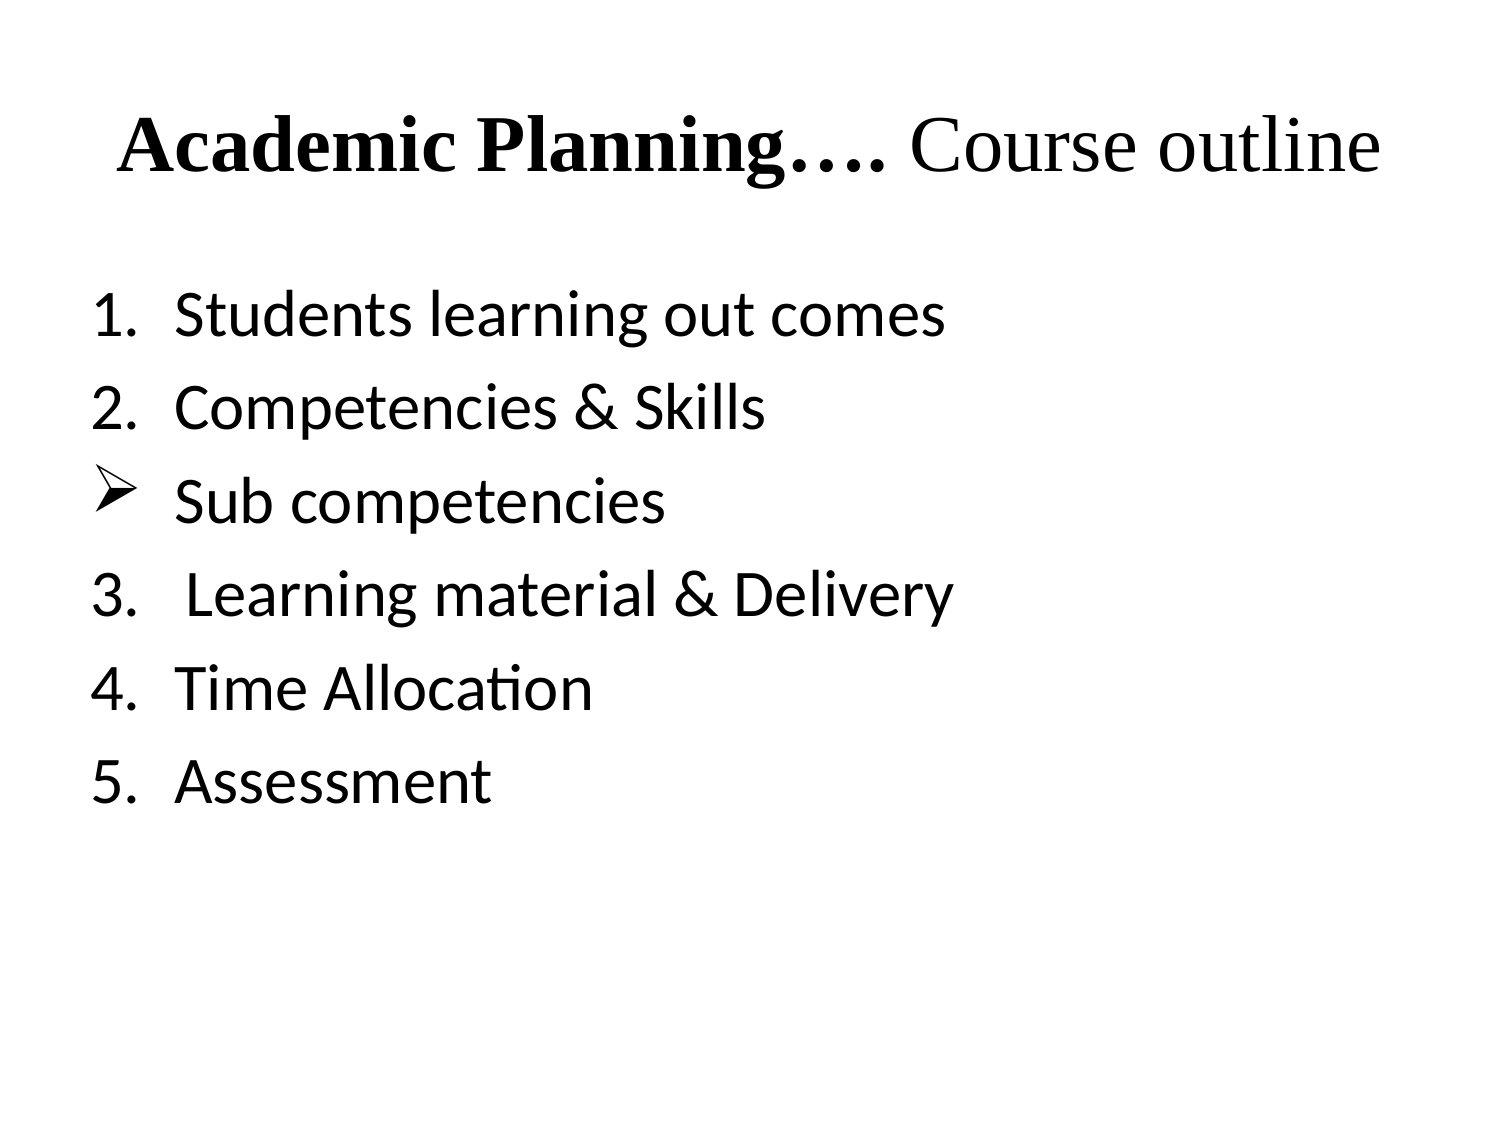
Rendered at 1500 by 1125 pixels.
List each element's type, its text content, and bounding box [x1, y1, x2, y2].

title Academic Planning…. Course outline [75, 45, 1425, 233]
list Students learning out comes Competencies & Skills Sub competencies 3. Learning material & Delivery Time Allocation Assessment [75, 262, 1425, 1005]
